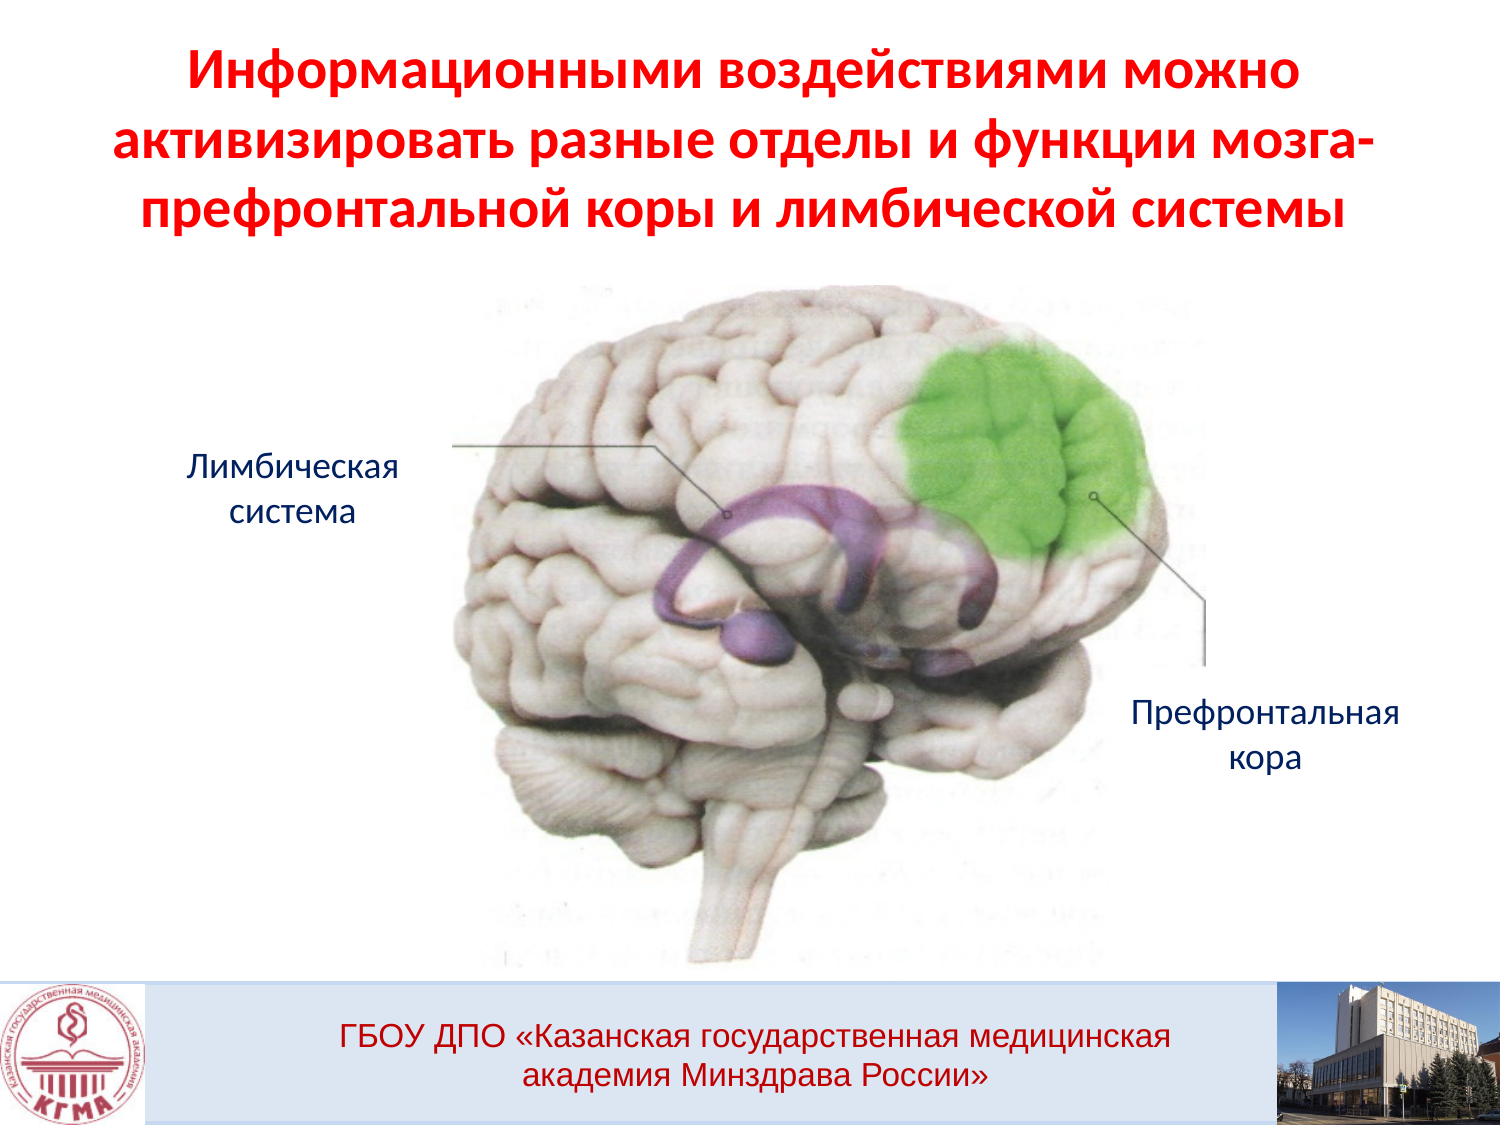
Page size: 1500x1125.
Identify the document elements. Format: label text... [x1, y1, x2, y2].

picture [1277, 982, 1500, 1125]
text_box Префронтальная кора [1210, 679, 1418, 785]
title Информационными воздействиями можно активизировать разные отделы и функции мозга- префронтальной коры и лимбической системы [23, 0, 1465, 270]
picture [0, 984, 145, 1125]
text_box [0, 981, 1278, 1125]
text_box Лимбическая система [140, 433, 446, 539]
text_box ГБОУ ДПО «Казанская государственная медицинская академия Минздрава России» [316, 1006, 1196, 1101]
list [452, 285, 1206, 985]
